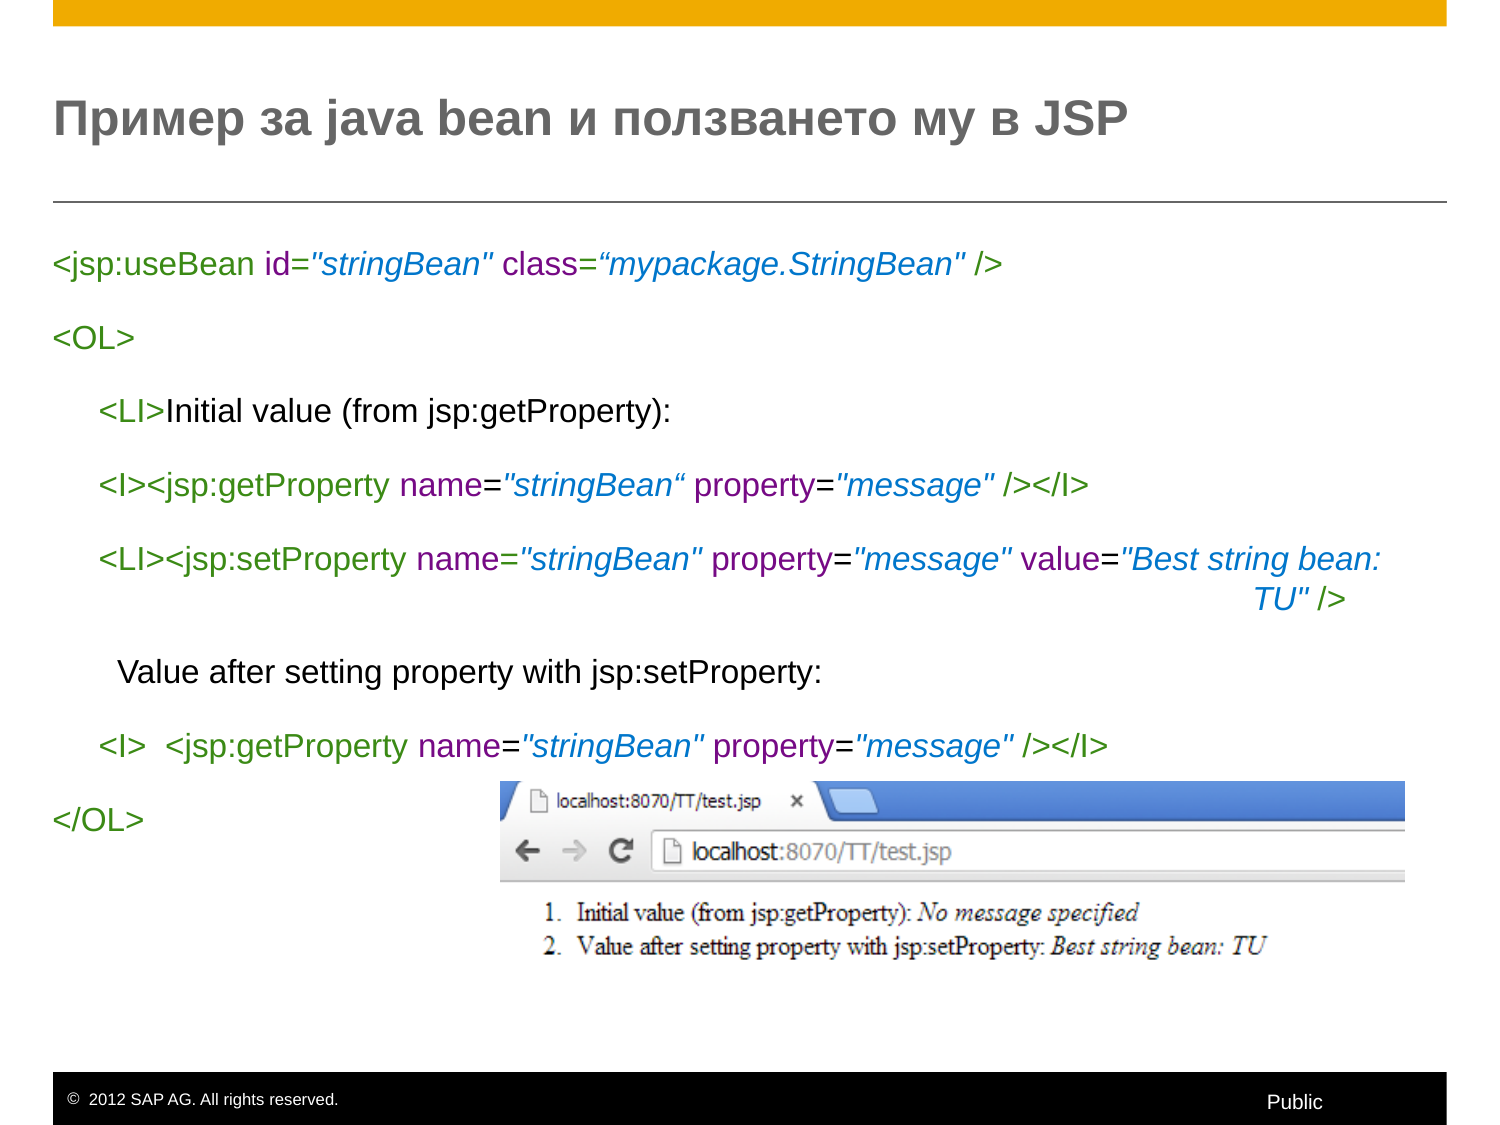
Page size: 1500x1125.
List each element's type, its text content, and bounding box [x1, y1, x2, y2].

title Пример за java bean и ползването му в JSP [53, 53, 1447, 178]
list <jsp:useBean id="stringBean" class=“mypackage.StringBean" /> <OL> <LI>Initial value (from jsp:getProperty): <I><jsp:getProperty name="stringBean“ property="message" /></I> <LI><jsp:setProperty name="stringBean" property="message" value="Best string bean: TU" /> Value after setting property with jsp:setProperty: <I> <jsp:getProperty name="stringBean" property="message" /></I> </OL> [52, 242, 1446, 963]
picture [500, 780, 1405, 1064]
